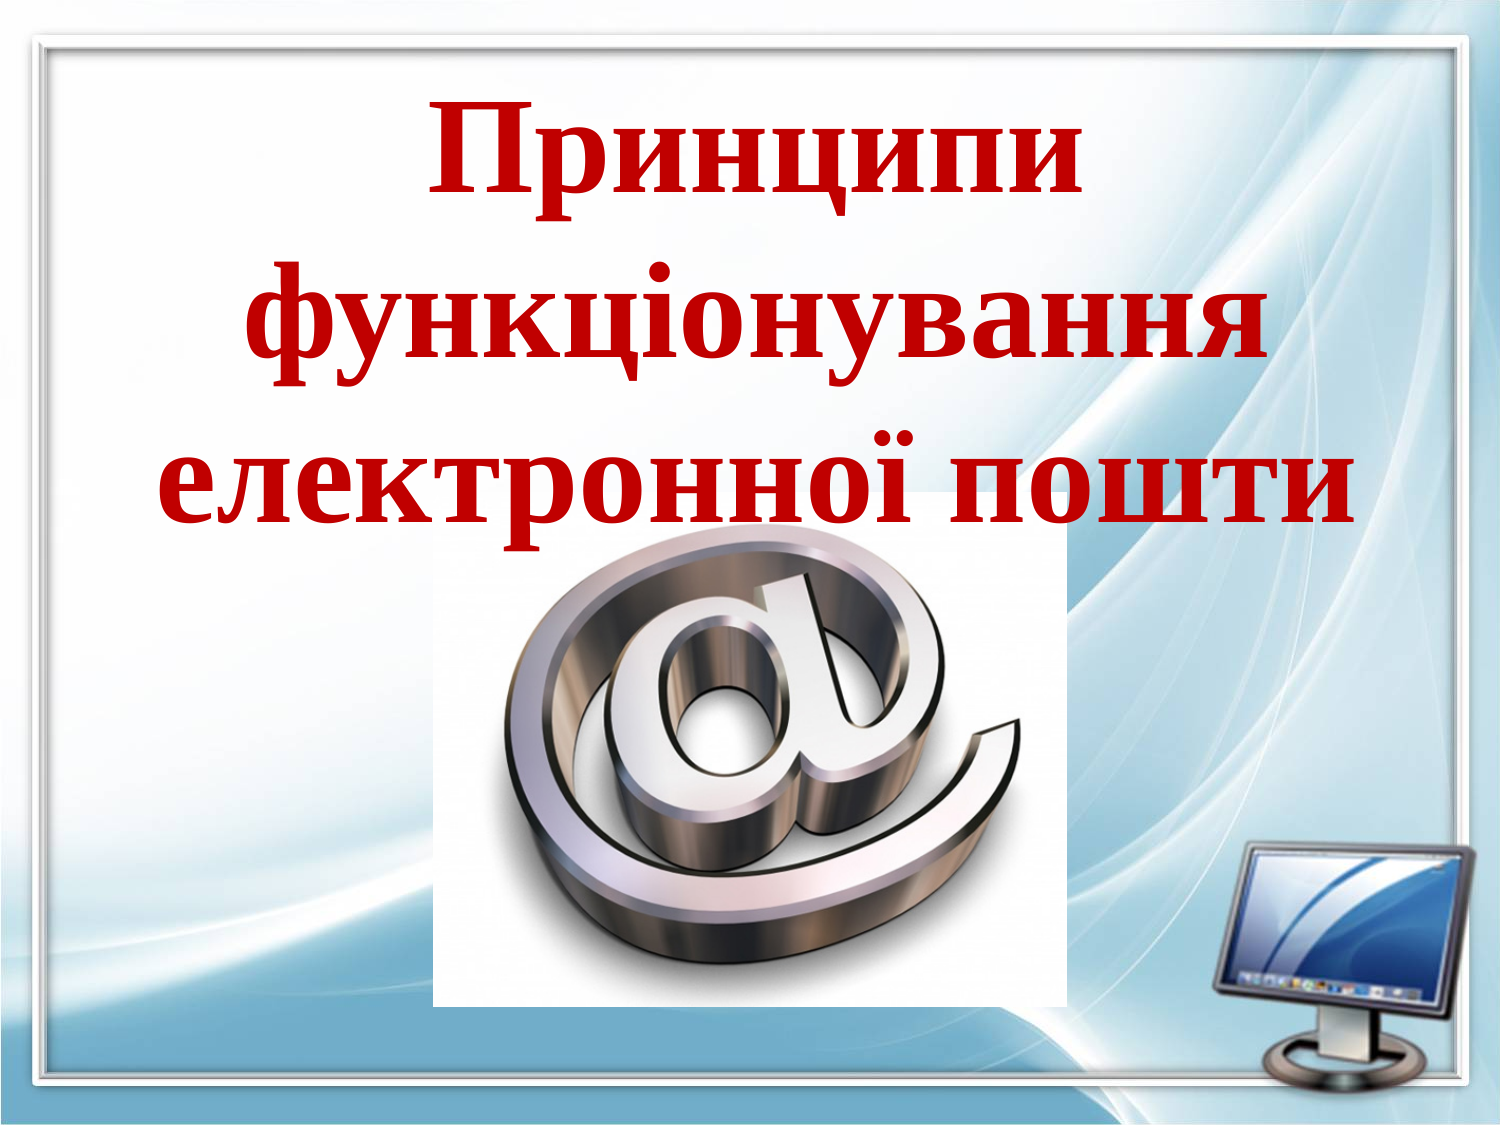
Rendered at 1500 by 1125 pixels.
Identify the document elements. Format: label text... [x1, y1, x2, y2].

title Принципи функціонування електронної пошти [81, 58, 1433, 657]
picture [0, 0, 1500, 1125]
